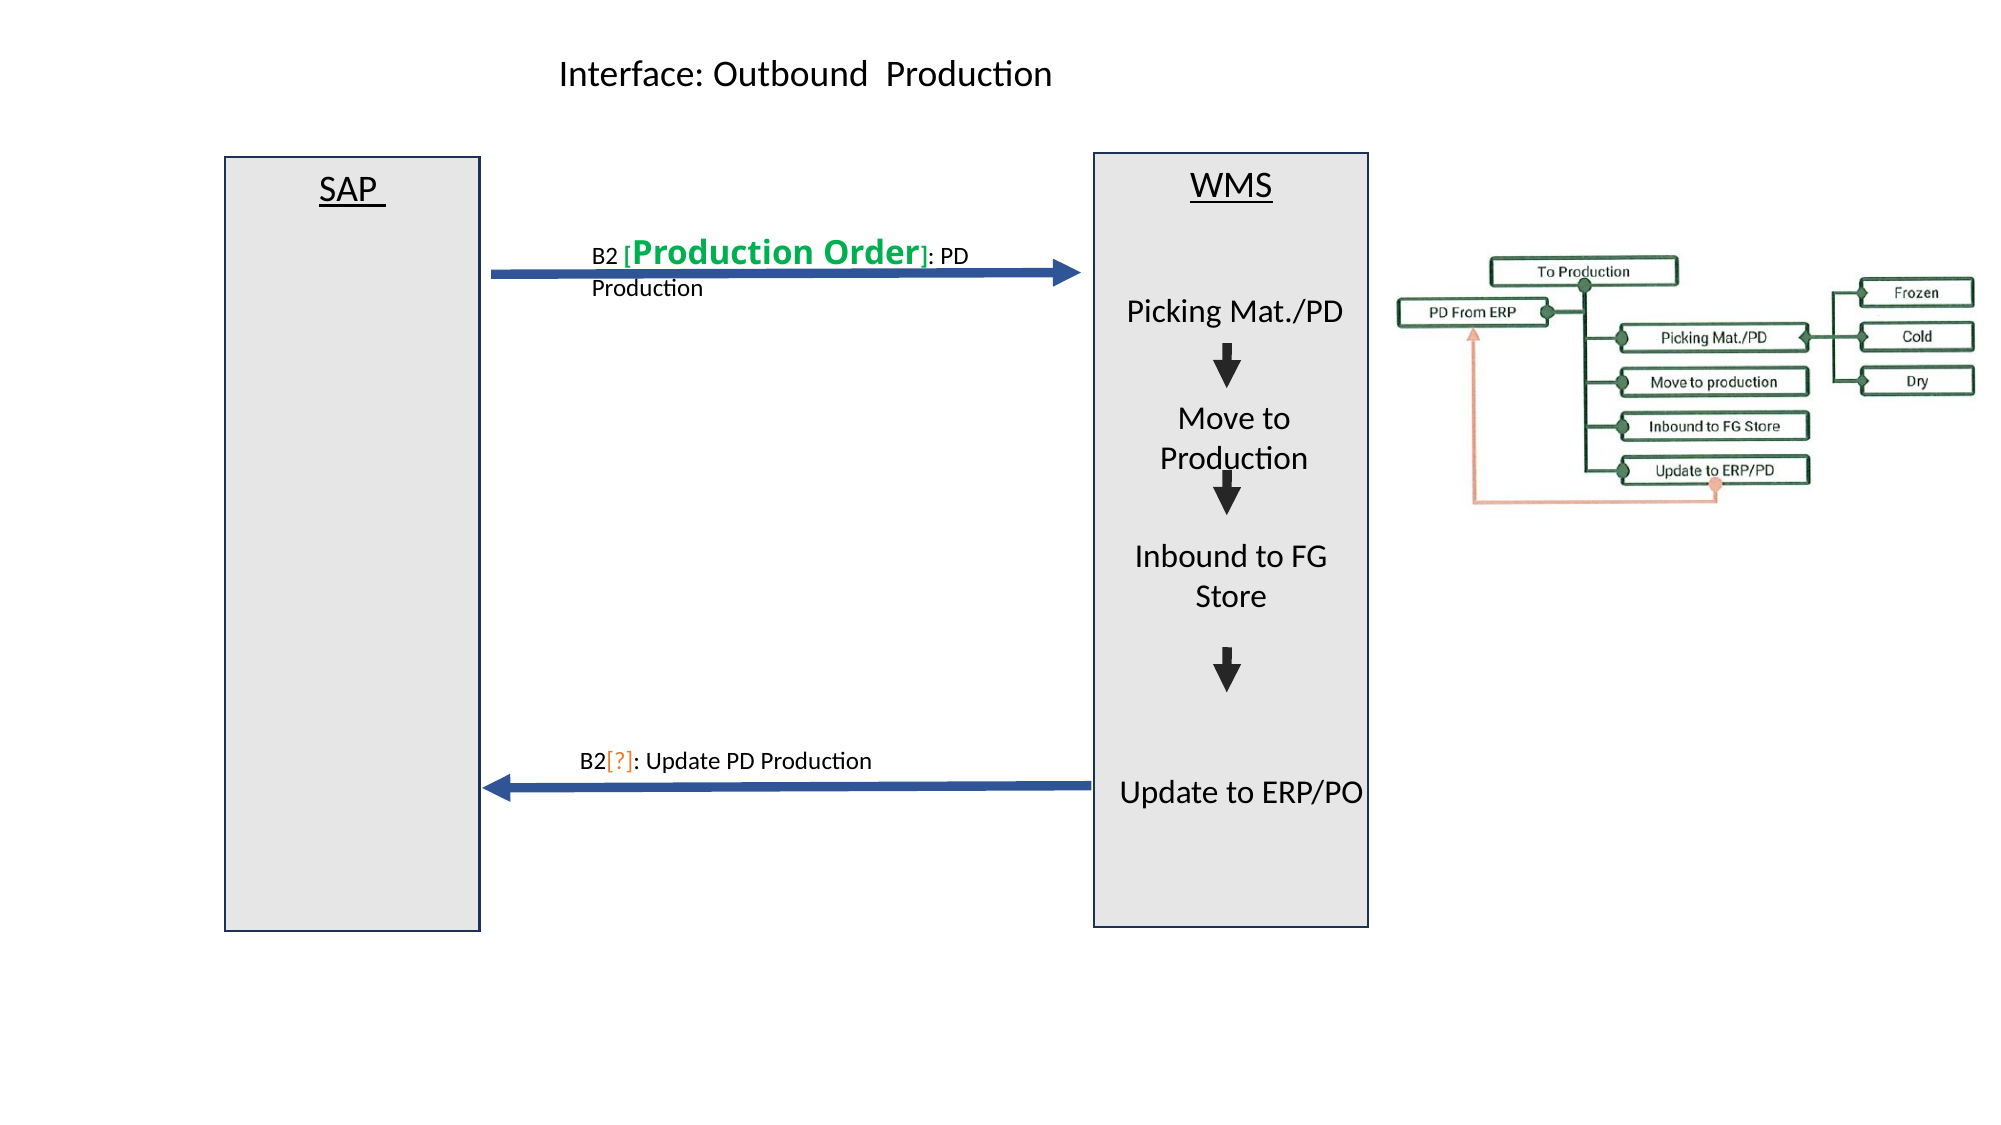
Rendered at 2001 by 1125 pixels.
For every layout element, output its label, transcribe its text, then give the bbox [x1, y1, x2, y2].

picture [1394, 223, 1982, 554]
text_box Interface: Outbound Production [484, 41, 1128, 101]
text_box WMS [1093, 152, 1369, 527]
text_box Inbound to FG Store [1093, 527, 1369, 622]
text_box Move to Production [1099, 388, 1369, 484]
text_box Picking Mat./PD [1095, 281, 1375, 337]
text_box B2[?]: Update PD Production [565, 736, 1016, 782]
text_box SAP [224, 156, 481, 932]
text_box WMS [1093, 622, 1369, 928]
text_box Update to ERP/PO [1104, 762, 1389, 818]
text_box B2 [Production Order]: PD Production [576, 223, 1027, 272]
text_box B2 [Production Order]: PD Production [576, 275, 1027, 309]
